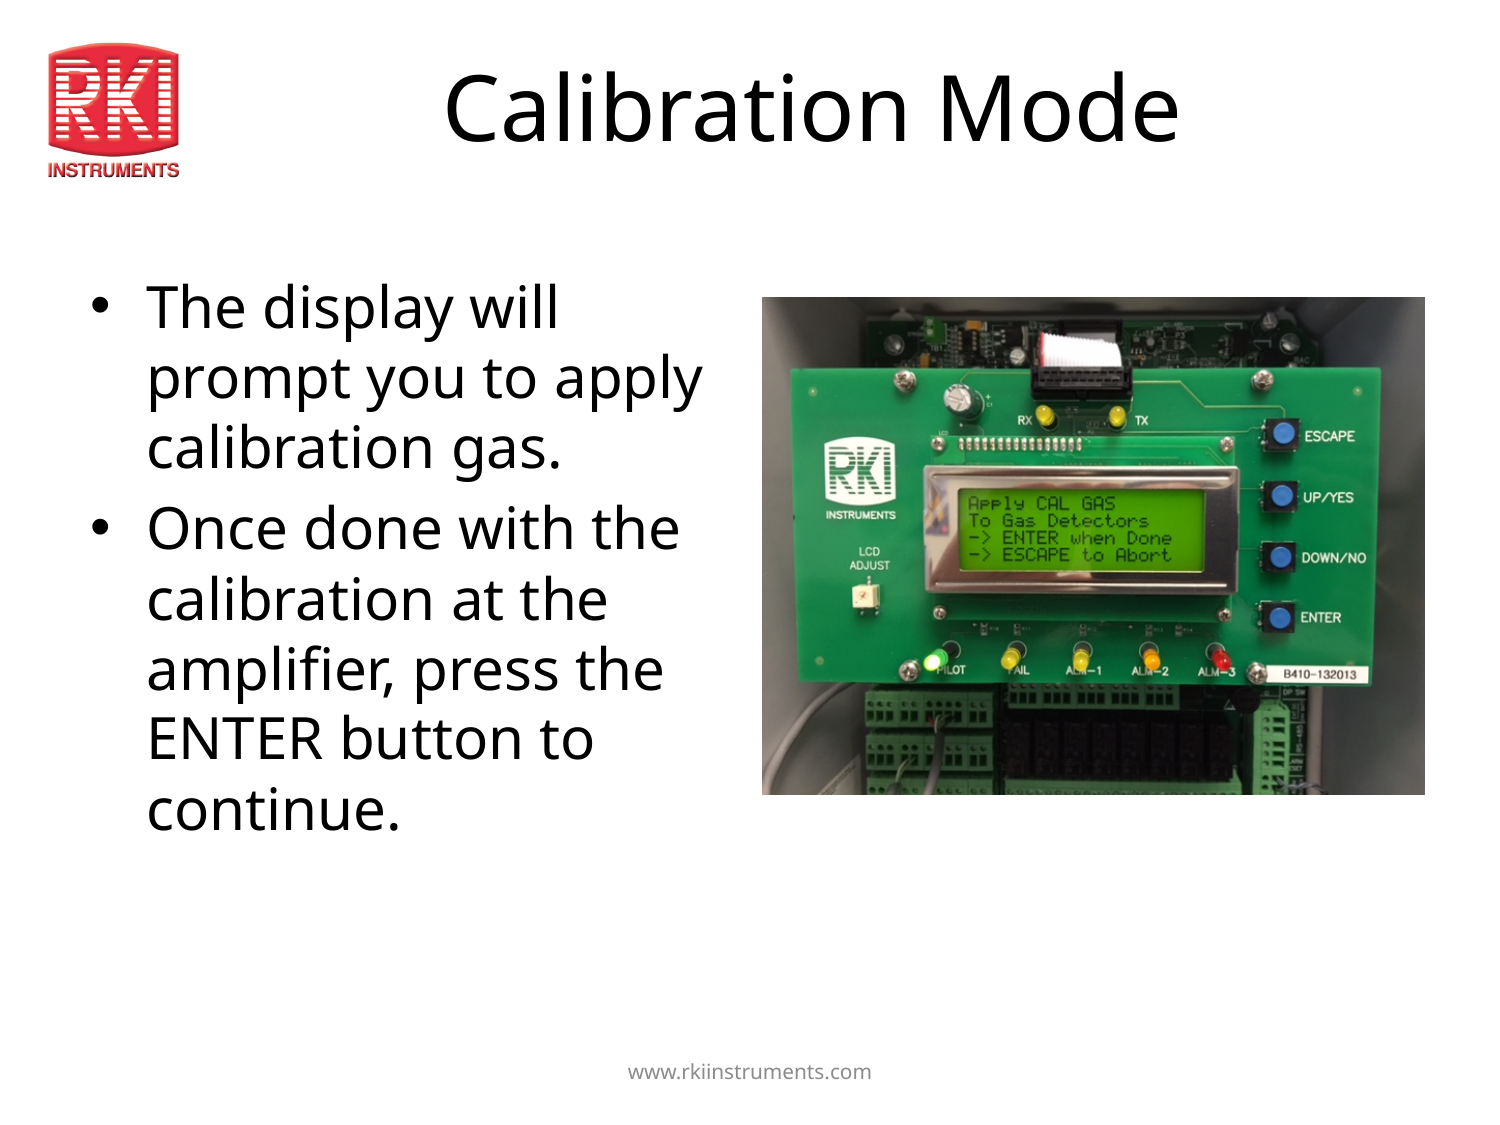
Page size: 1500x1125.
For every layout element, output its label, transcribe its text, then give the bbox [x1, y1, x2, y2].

title Calibration Mode [175, 49, 1451, 161]
picture [37, 37, 188, 184]
footer www.rkiinstruments.com [512, 1042, 988, 1103]
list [762, 174, 1426, 918]
list The display will prompt you to apply calibration gas. Once done with the calibration at the amplifier, press the ENTER button to continue. [75, 262, 738, 1005]
